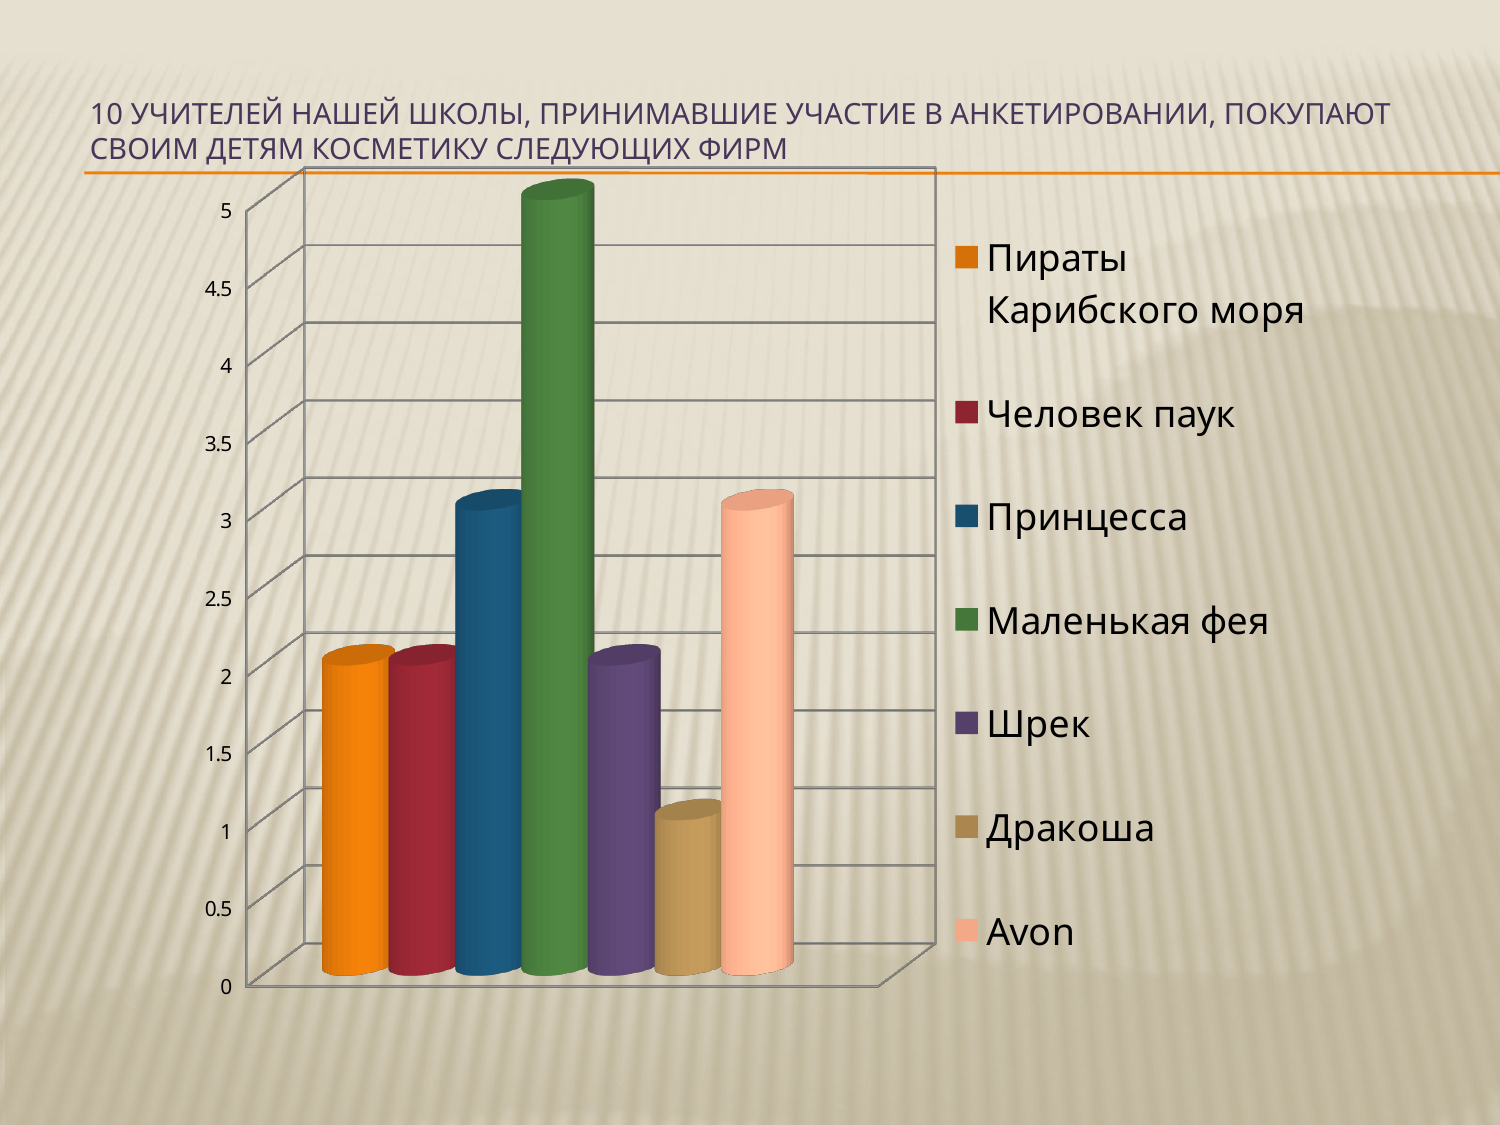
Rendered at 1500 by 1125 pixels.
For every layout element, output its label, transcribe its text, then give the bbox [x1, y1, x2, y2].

title 10 учителей нашей школы, принимавшие участие в анкетировании, покупают своим детям косметику следующих фирм [75, 45, 1425, 1025]
chart [174, 124, 1326, 1063]
